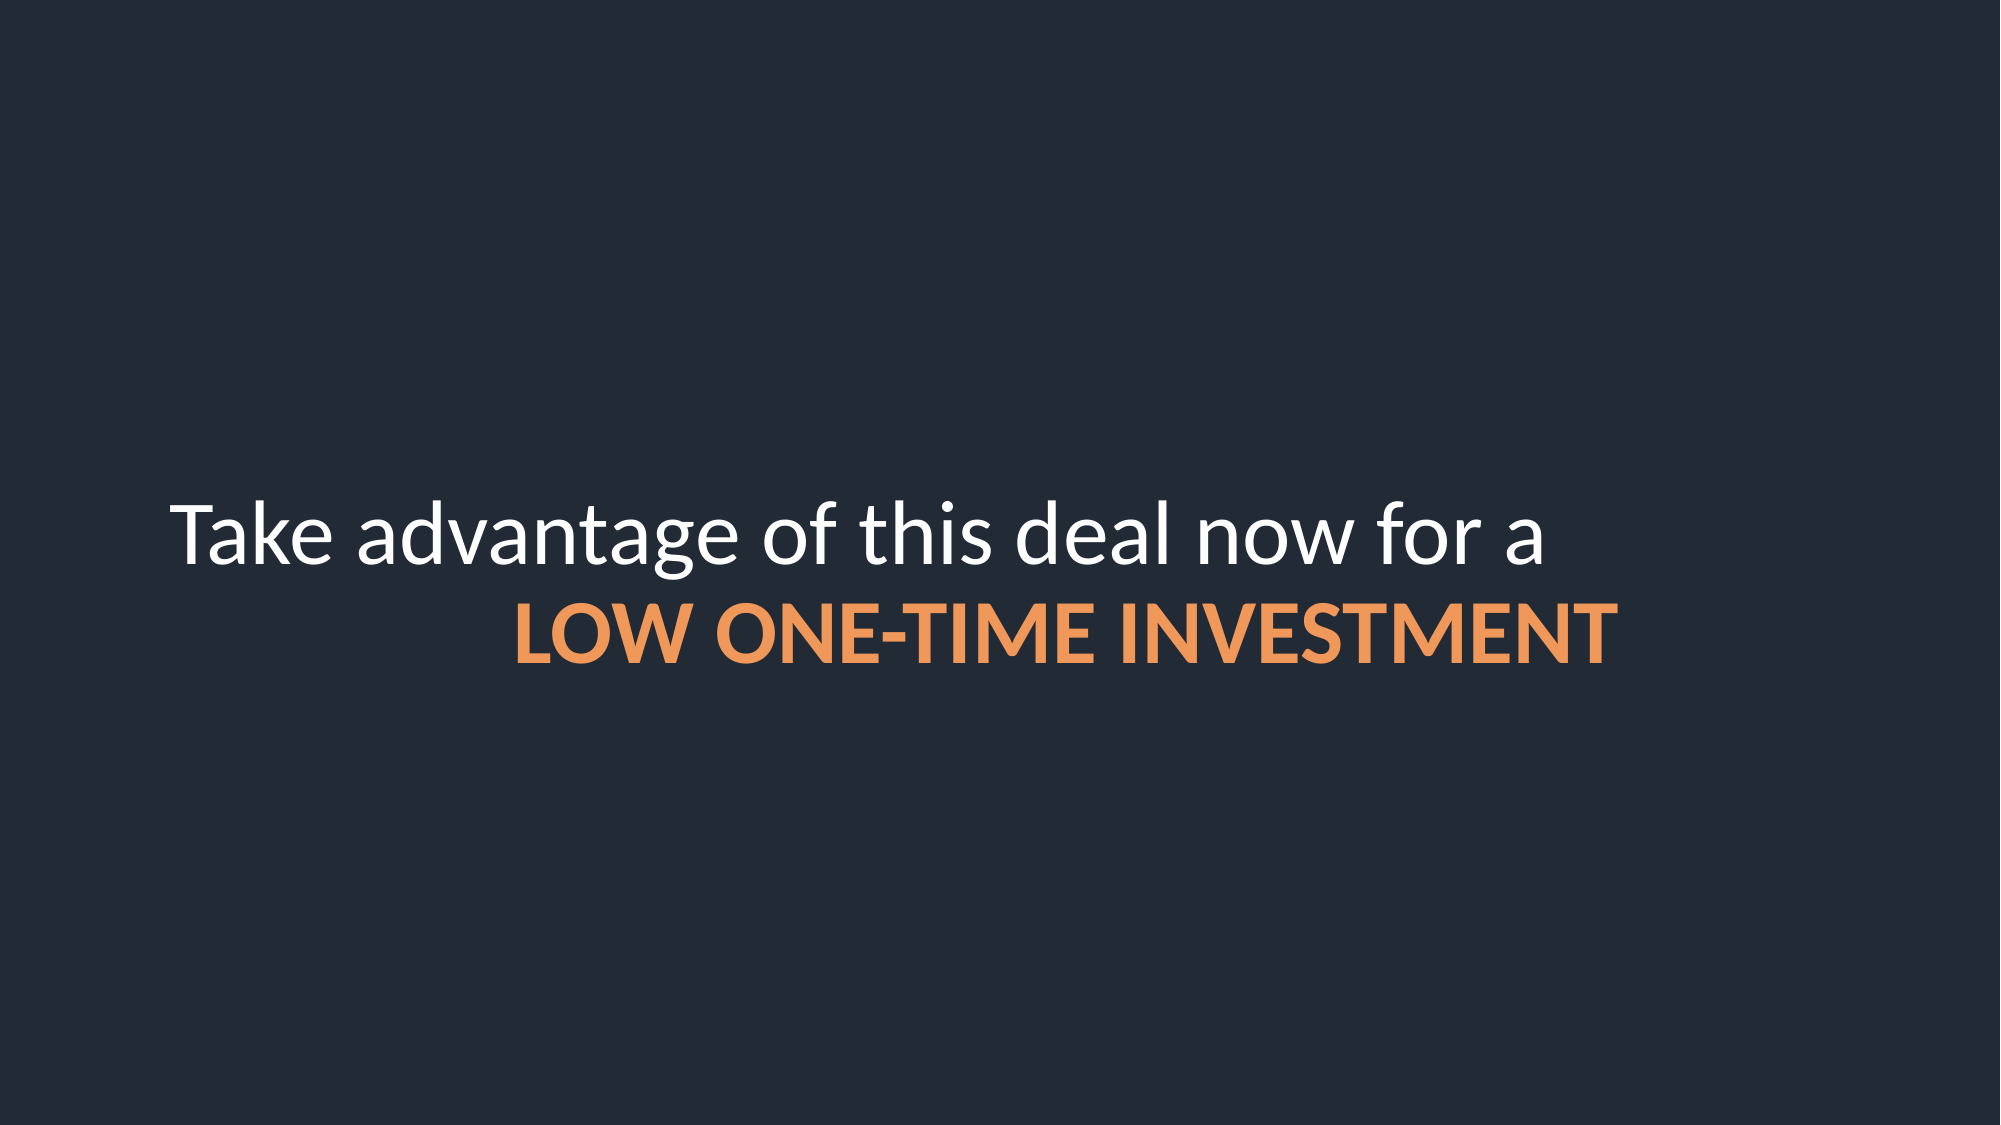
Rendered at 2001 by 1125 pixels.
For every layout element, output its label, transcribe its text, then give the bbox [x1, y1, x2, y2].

list Take advantage of this deal now for a LOW ONE-TIME INVESTMENT [152, 477, 1878, 1022]
